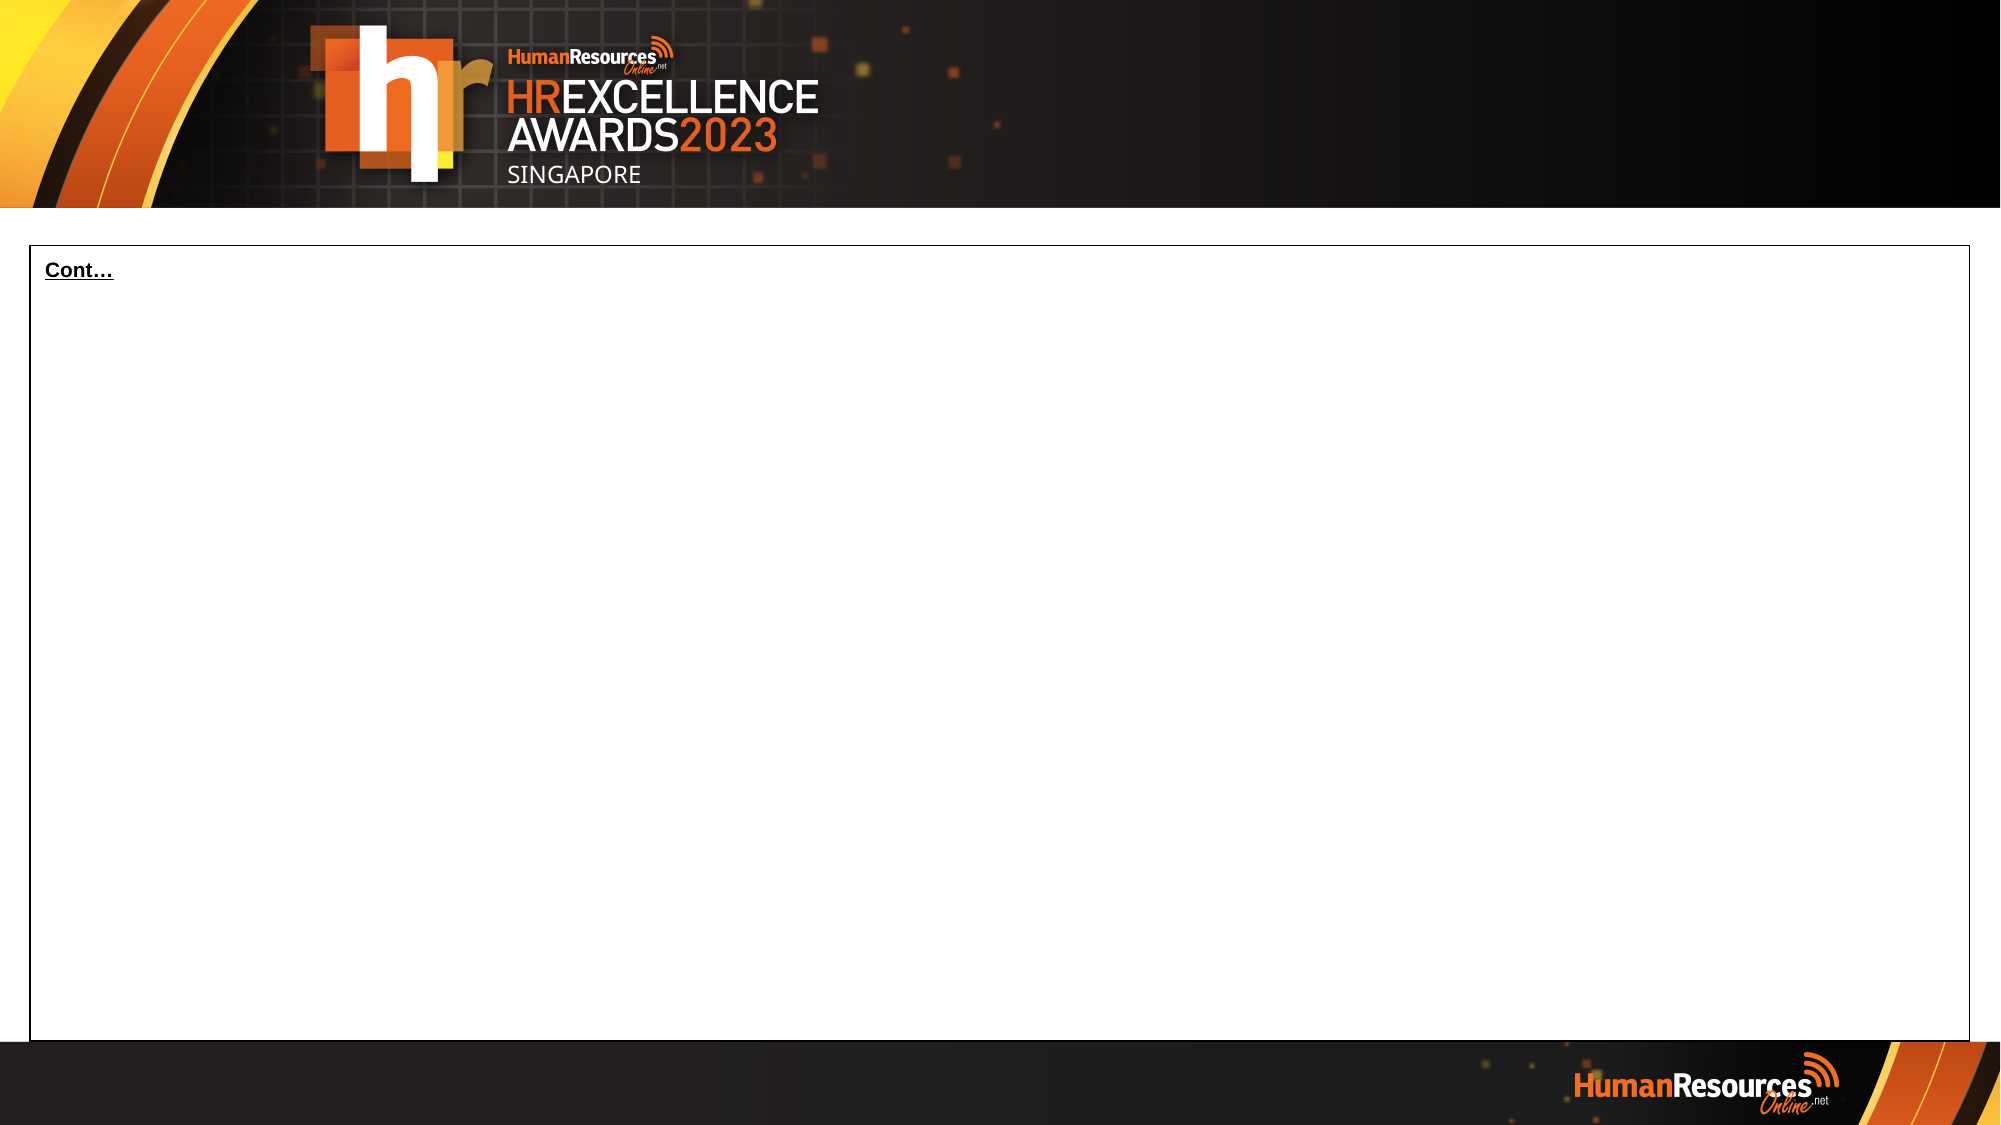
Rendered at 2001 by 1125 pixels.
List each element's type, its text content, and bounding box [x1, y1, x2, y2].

text_box Cont… [30, 245, 1970, 1042]
picture [0, 0, 2001, 1125]
text_box SINGAPORE [492, 151, 790, 196]
